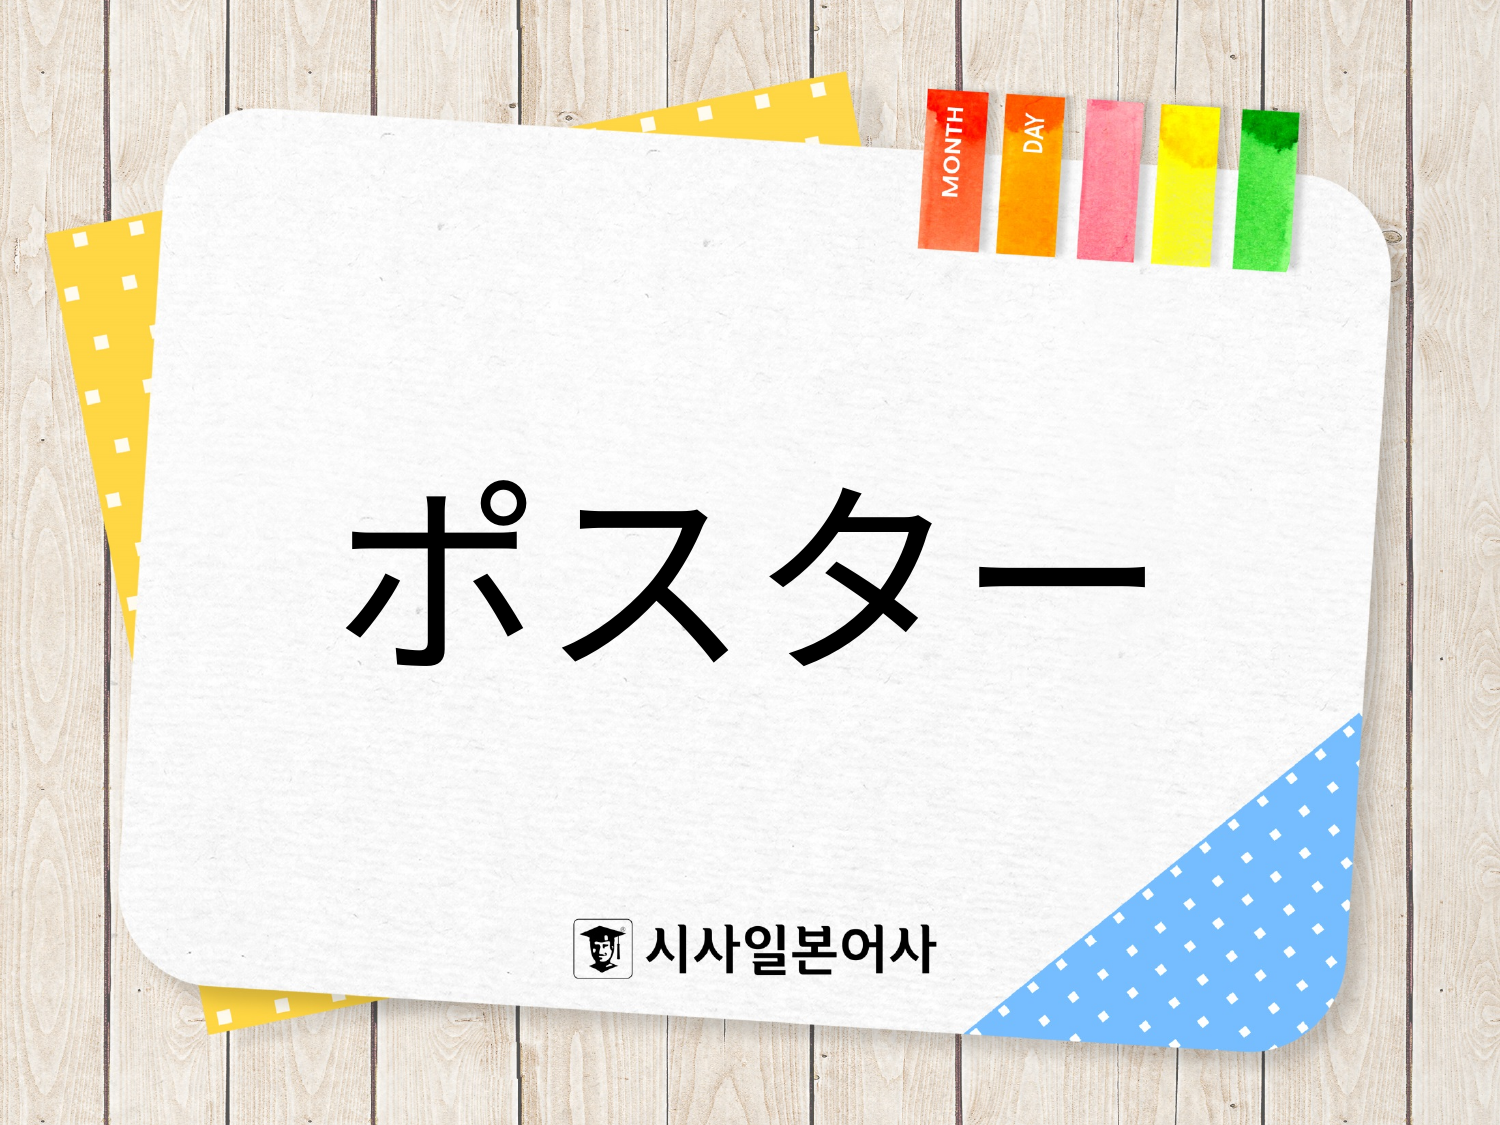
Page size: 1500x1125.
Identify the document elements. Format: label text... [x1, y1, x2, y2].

picture [0, 0, 1500, 1125]
title ポスター [75, 338, 1425, 811]
